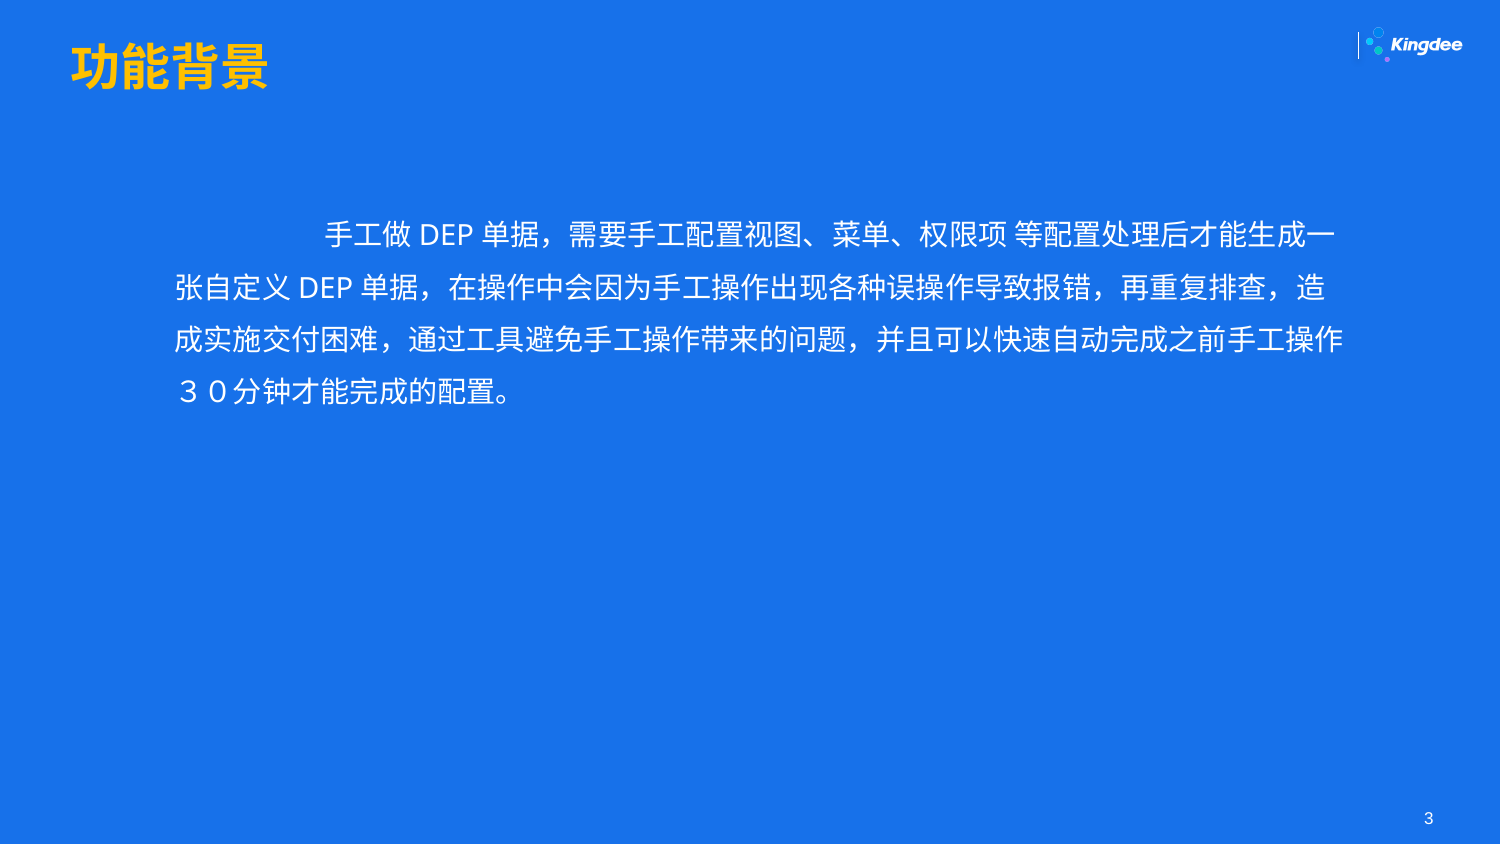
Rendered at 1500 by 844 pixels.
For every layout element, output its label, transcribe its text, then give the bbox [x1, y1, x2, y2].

title 功能背景 [70, 35, 1449, 122]
text_box 手工做DEP单据，需要手工配置视图、菜单、权限项 等配置处理后才能生成一张自定义DEP单据，在操作中会因为手工操作出现各种误操作导致报错，再重复排查，造成实施交付困难，通过工具避免手工操作带来的问题，并且可以快速自动完成之前手工操作３０分钟才能完成的配置。 [159, 191, 1360, 417]
picture [1350, 15, 1466, 76]
